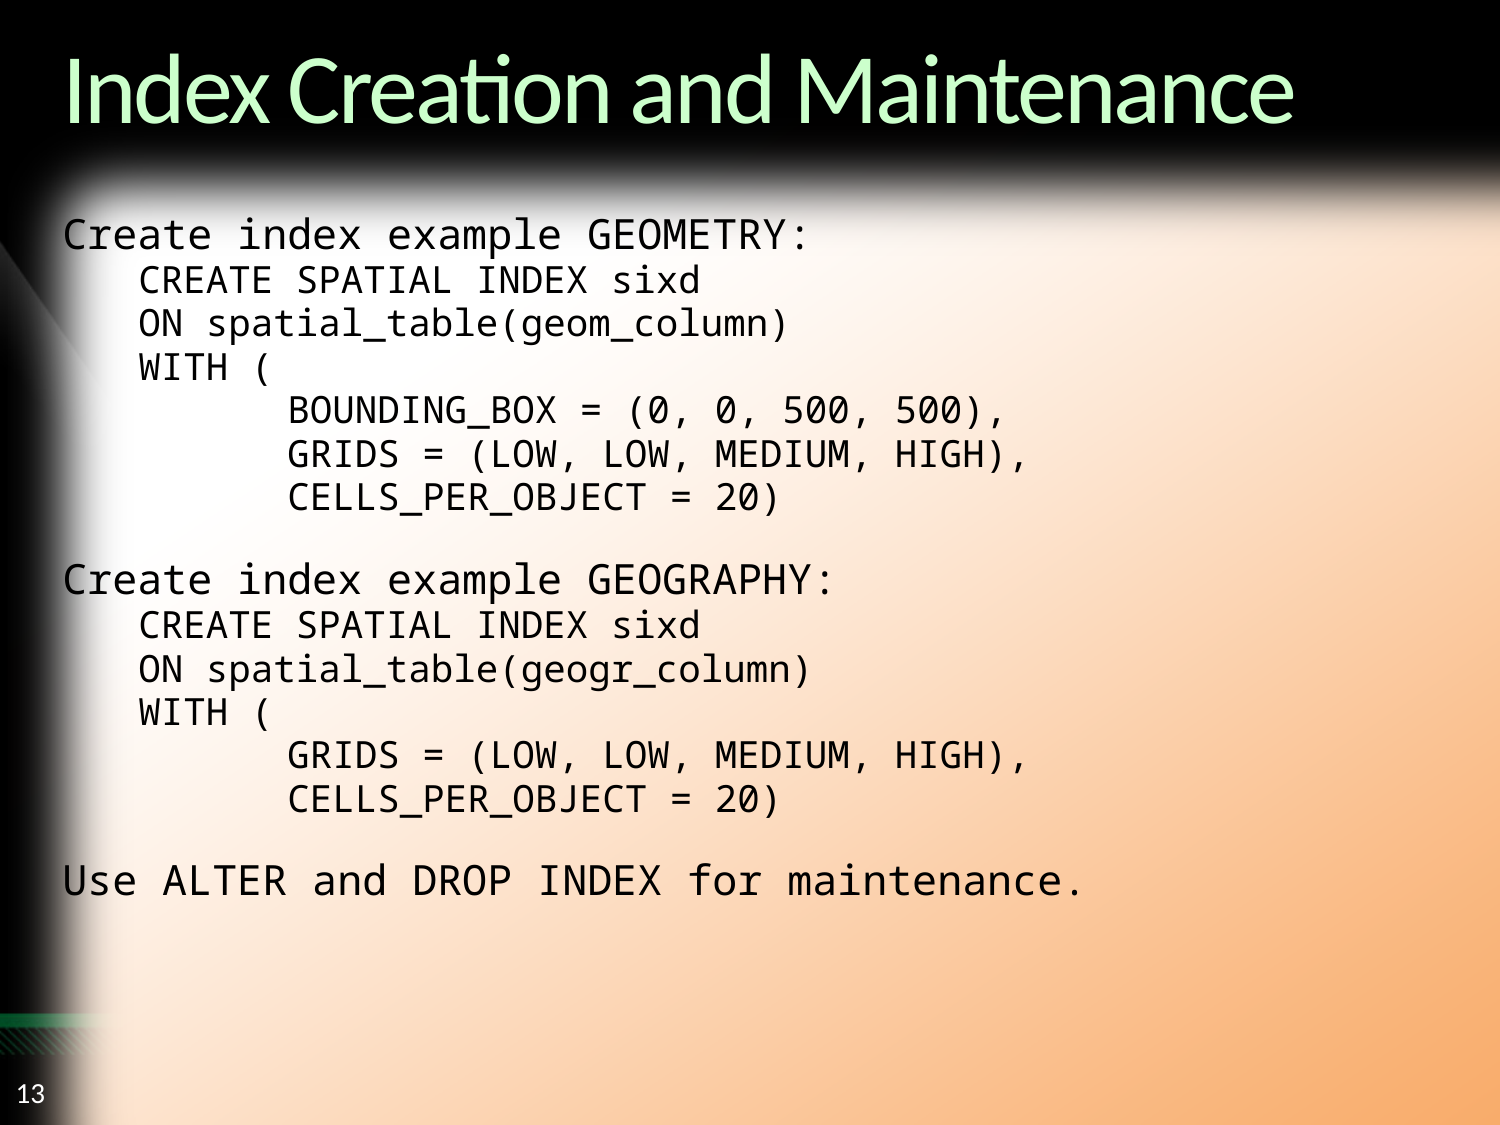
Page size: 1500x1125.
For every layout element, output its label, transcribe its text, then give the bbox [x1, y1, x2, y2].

picture [0, 0, 1500, 1125]
title Index Creation and Maintenance [62, 37, 1438, 147]
list Create index example GEOMETRY: CREATE SPATIAL INDEX sixd ON spatial_table(geom_column) WITH ( BOUNDING_BOX = (0, 0, 500, 500), GRIDS = (LOW, LOW, MEDIUM, HIGH), CELLS_PER_OBJECT = 20) Create index example GEOGRAPHY: CREATE SPATIAL INDEX sixd ON spatial_table(geogr_column) WITH ( GRIDS = (LOW, LOW, MEDIUM, HIGH), CELLS_PER_OBJECT = 20) Use ALTER and DROP INDEX for maintenance. [62, 217, 1432, 959]
